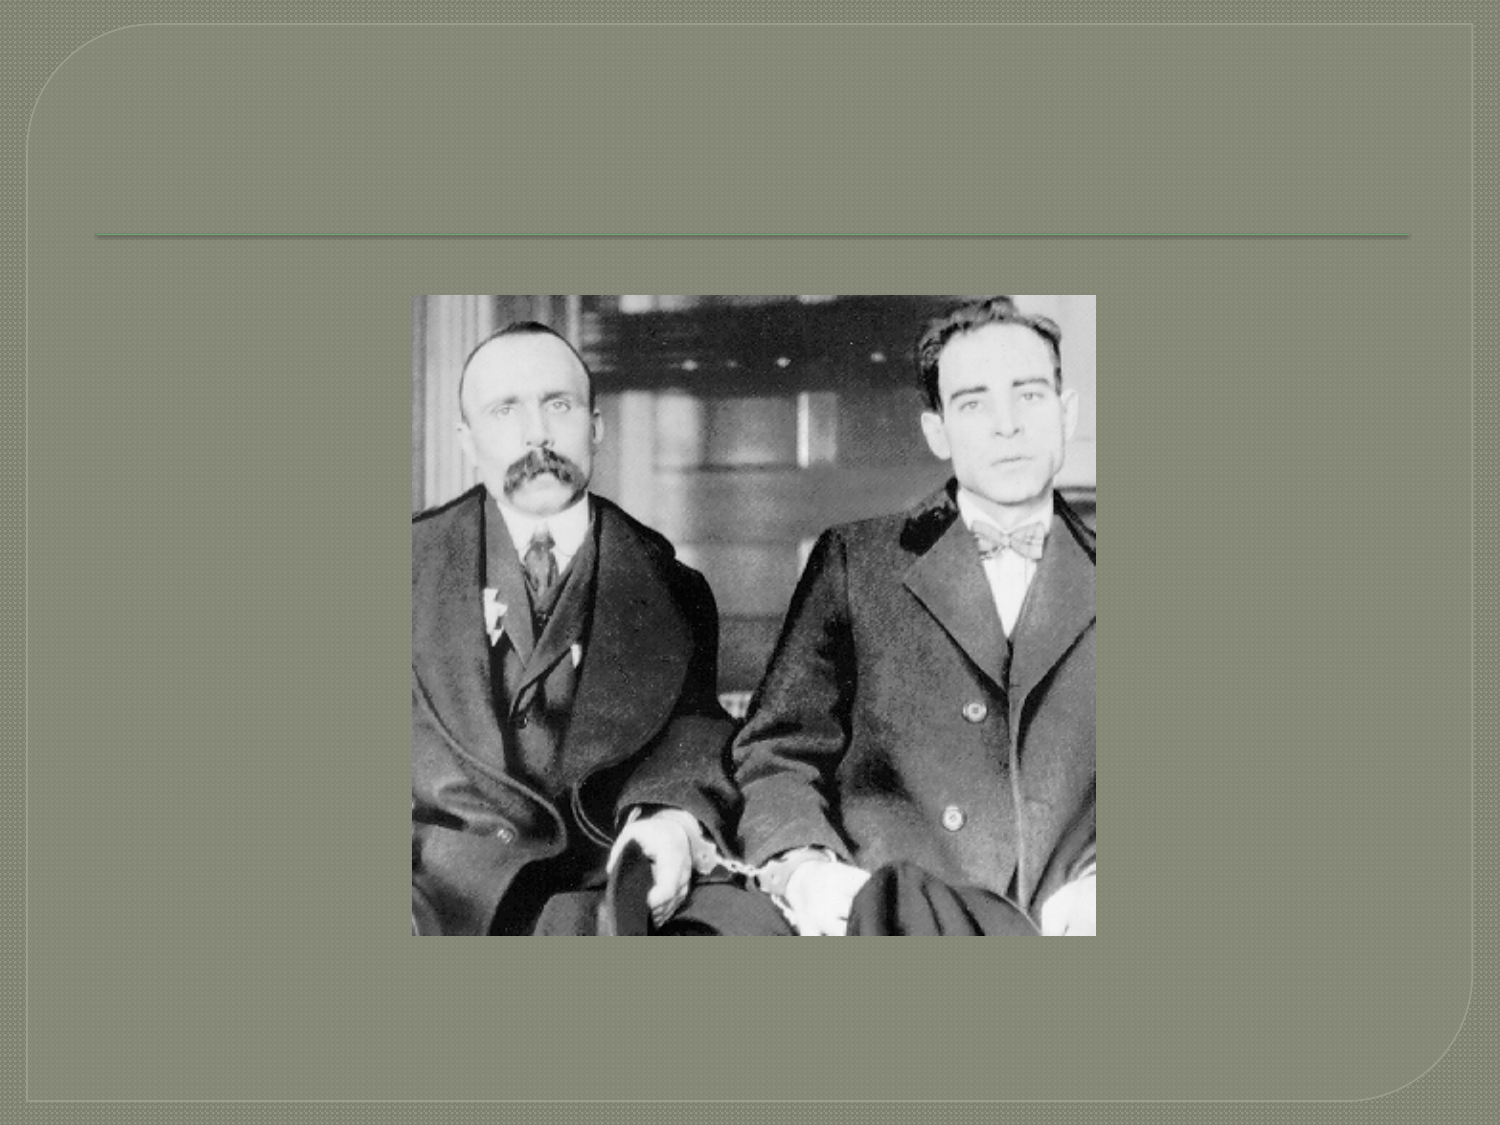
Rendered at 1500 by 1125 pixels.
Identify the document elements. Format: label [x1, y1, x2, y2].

picture [412, 295, 1096, 937]
